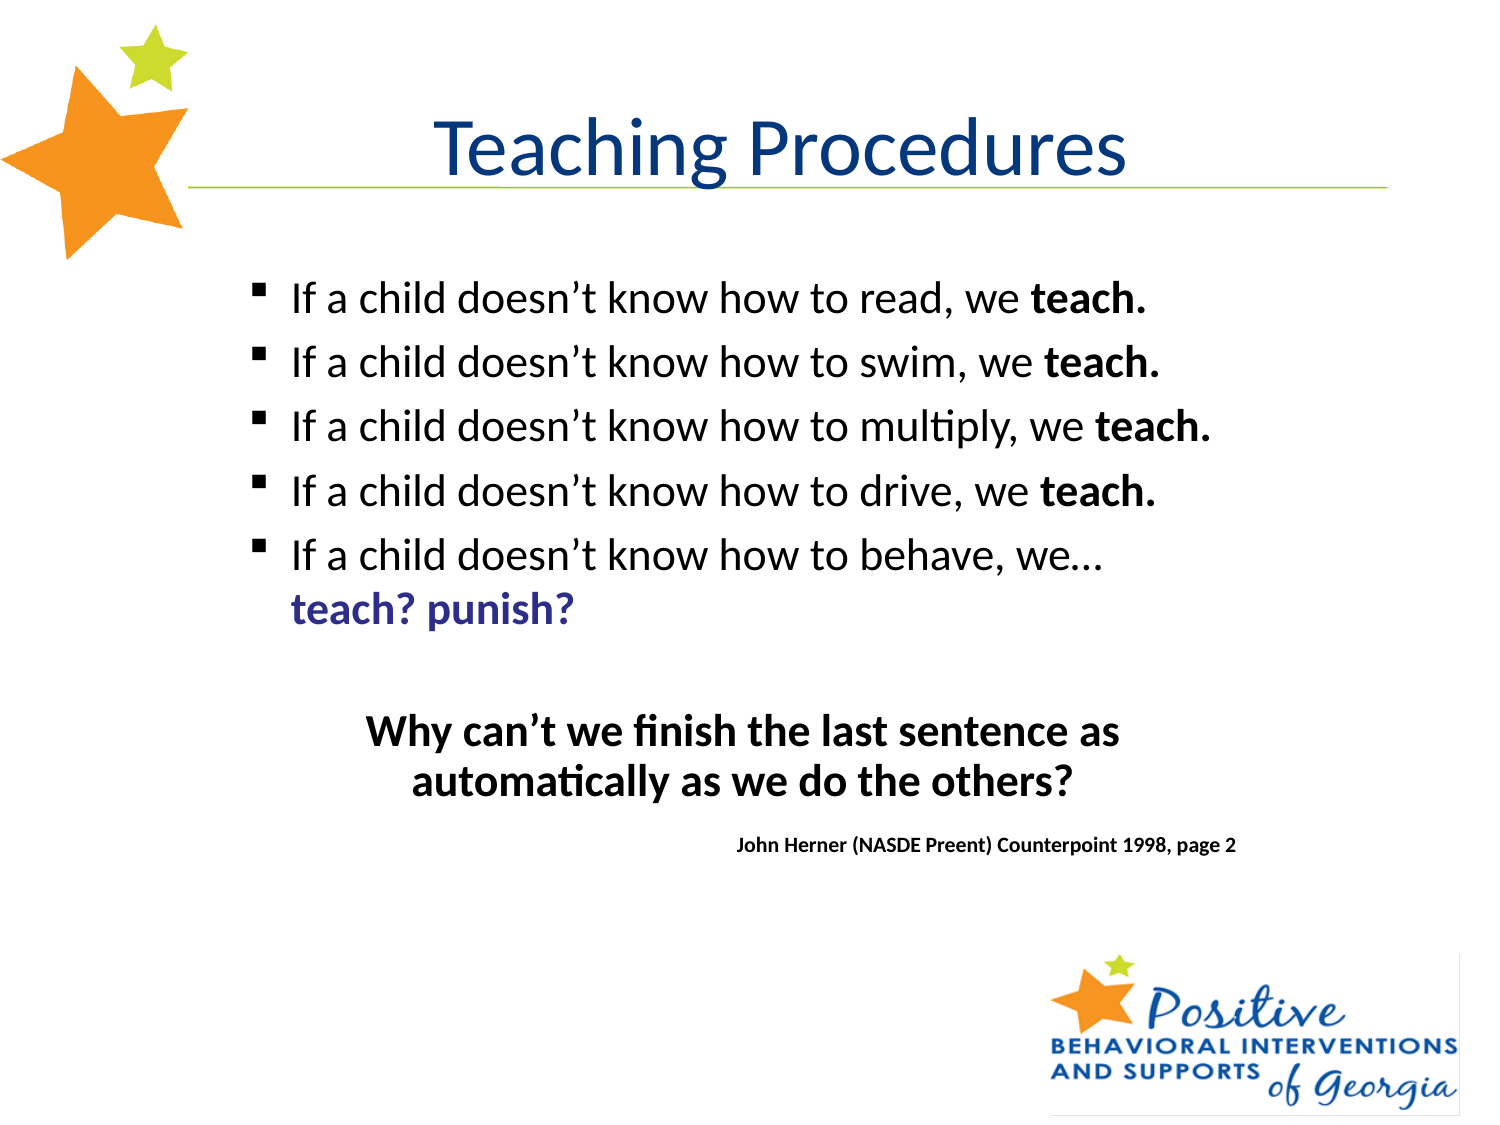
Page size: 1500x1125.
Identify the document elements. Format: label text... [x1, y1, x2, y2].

text_box If a child doesn’t know how to read, we teach. If a child doesn’t know how to swim, we teach. If a child doesn’t know how to multiply, we teach. If a child doesn’t know how to drive, we teach. If a child doesn’t know how to behave, we… teach? punish? Why can’t we finish the last sentence as automatically as we do the others? John Herner (NASDE Preent) Counterpoint 1998, page 2 [237, 262, 1249, 1000]
picture [0, 24, 188, 260]
picture [1050, 954, 1461, 1117]
title Teaching Procedures [174, 87, 1388, 200]
